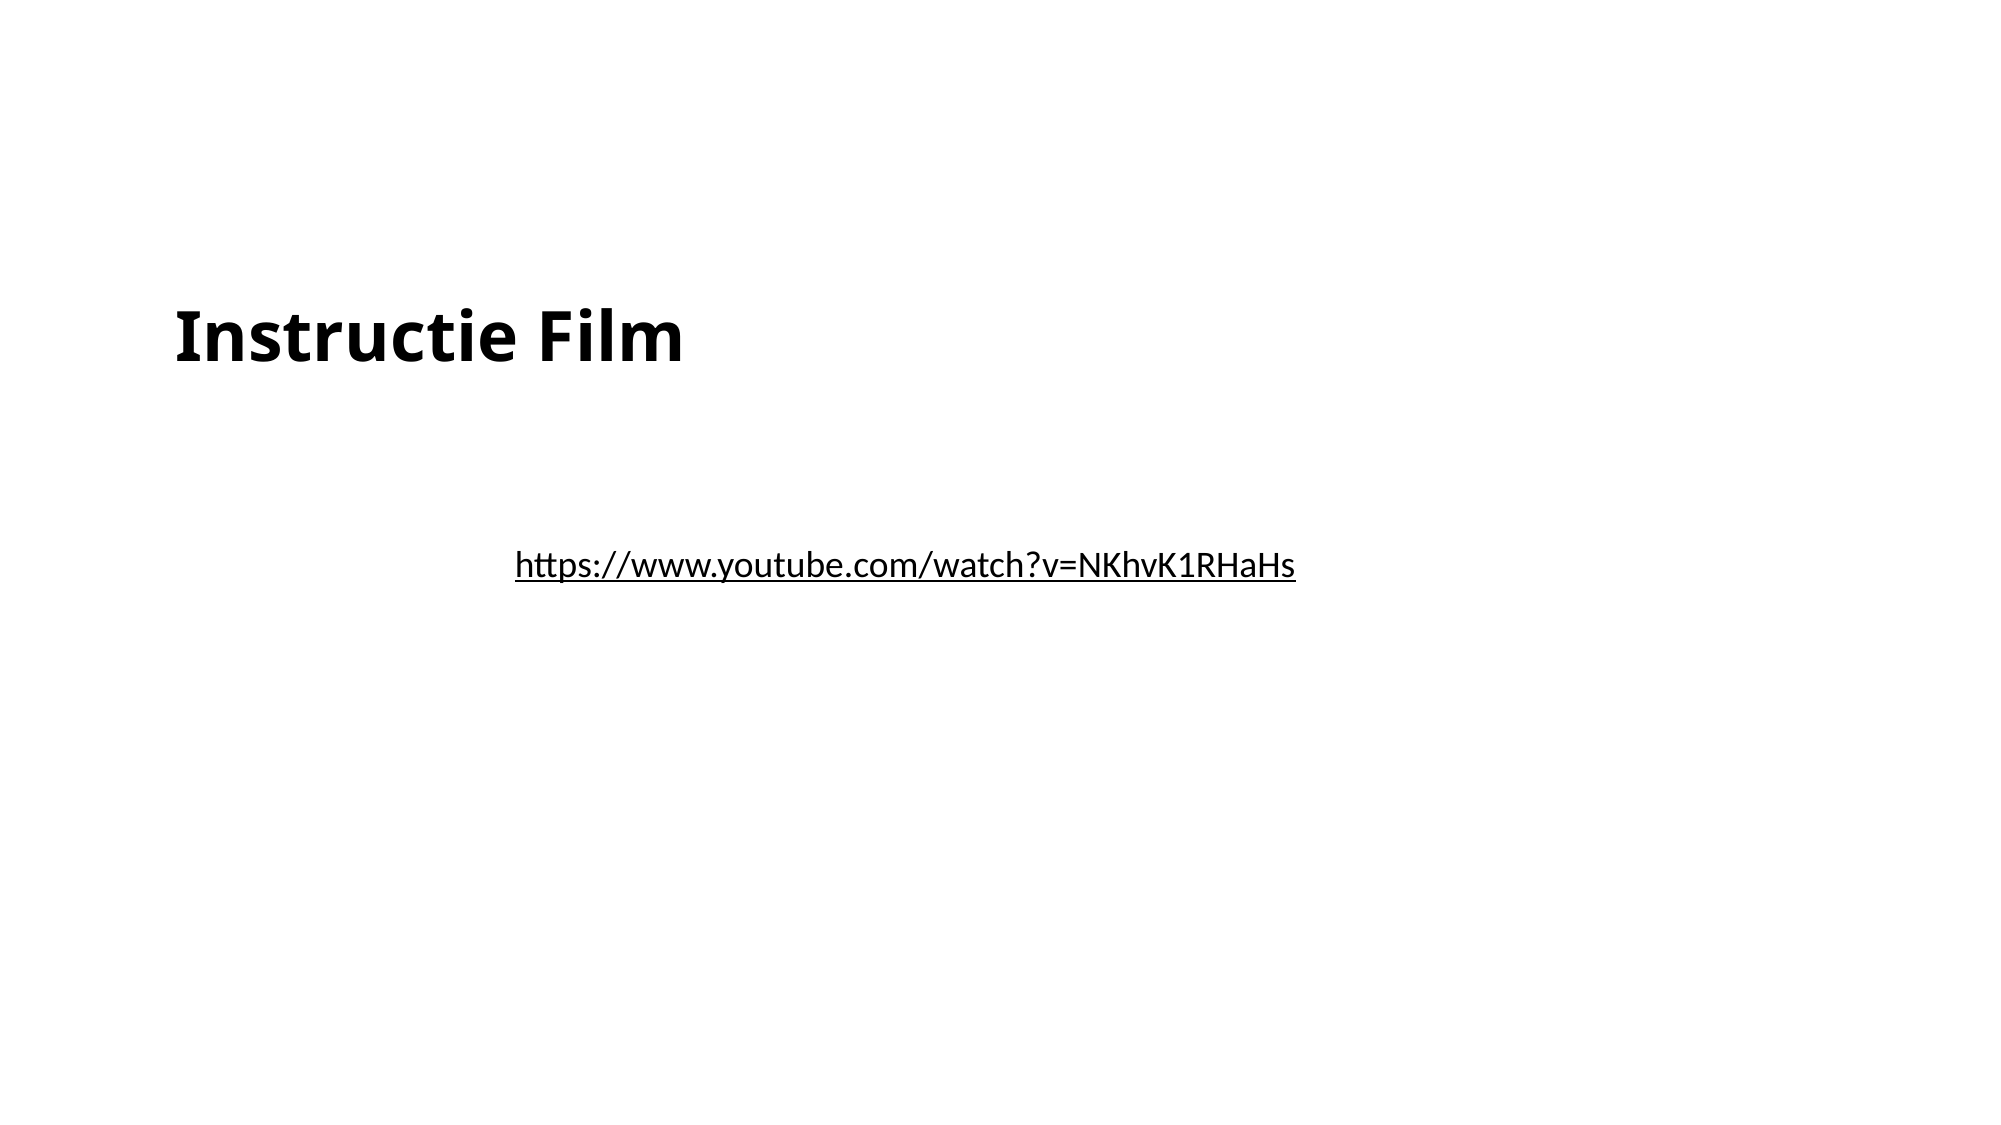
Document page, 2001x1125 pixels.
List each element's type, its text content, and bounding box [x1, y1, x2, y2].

list Instructie Film [158, 293, 722, 425]
text_box https://www.youtube.com/watch?v=NKhvK1RHaHs [500, 532, 1500, 592]
